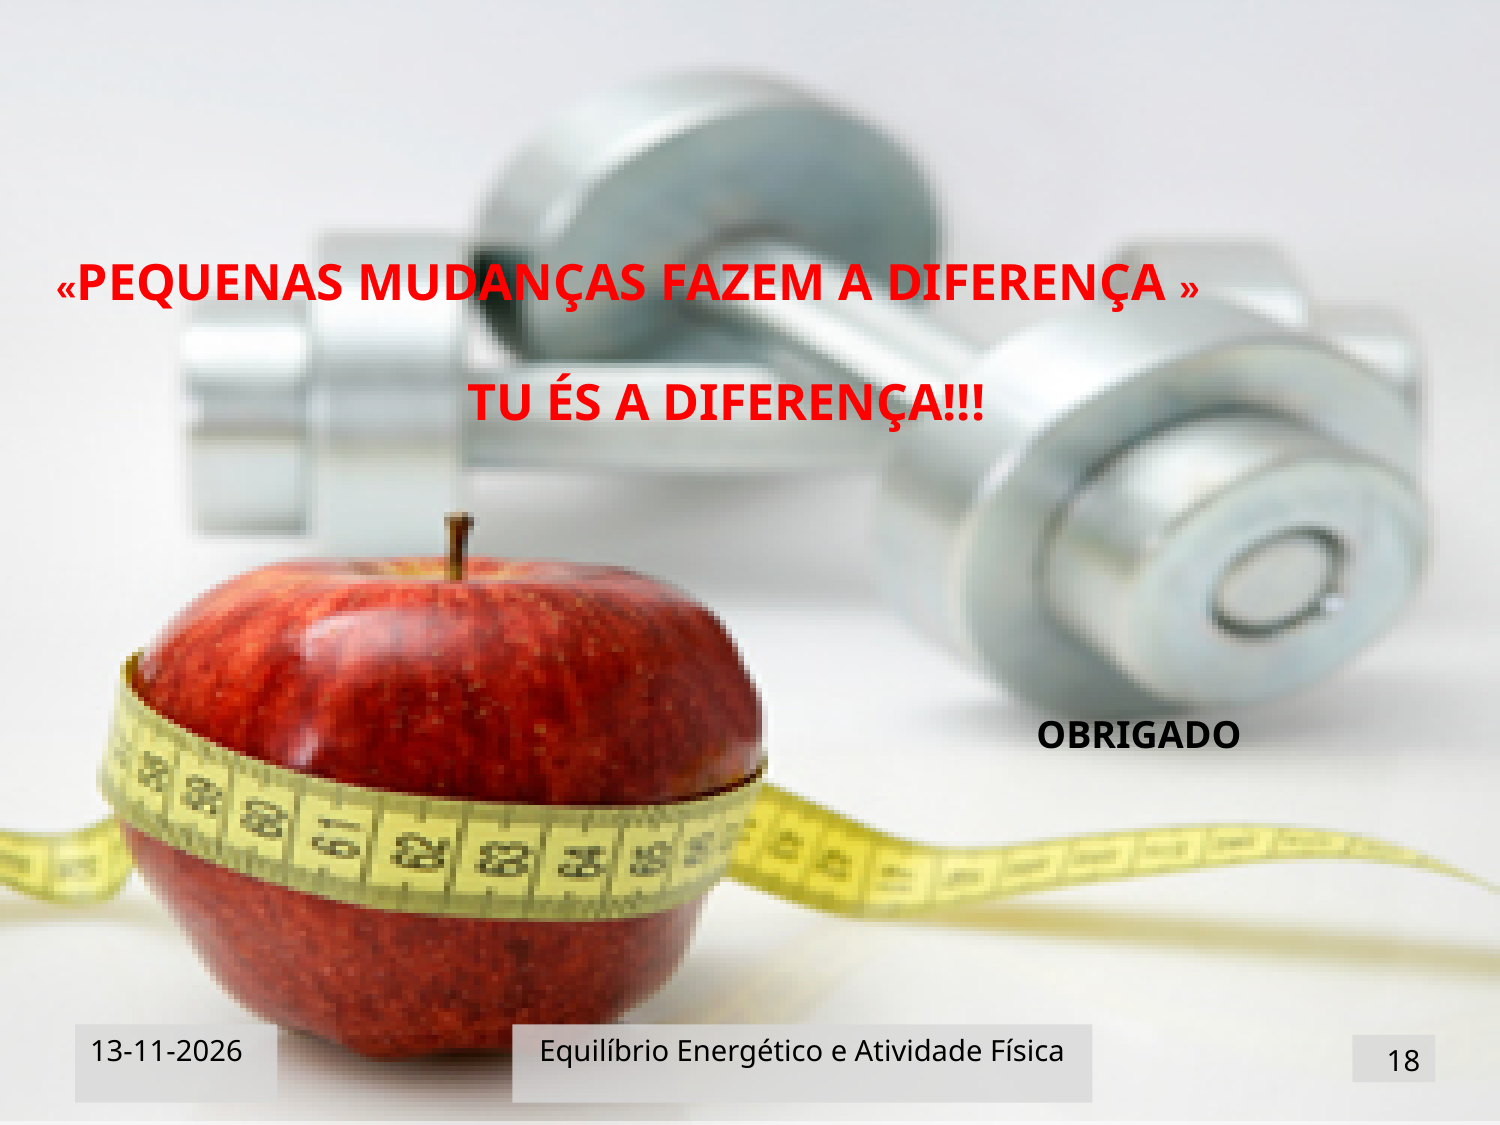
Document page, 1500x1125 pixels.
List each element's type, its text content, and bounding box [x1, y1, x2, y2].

footer Equilíbrio Energético e Atividade Física [512, 1024, 1093, 1103]
text_box «PEQUENAS MUDANÇAS FAZEM A DIFERENÇA » TU ÉS A DIFERENÇA!!! [41, 243, 1412, 499]
picture [0, 0, 1500, 1125]
text_box OBRIGADO [1021, 704, 1424, 764]
slide_number 18 [1352, 1034, 1436, 1083]
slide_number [74, 1024, 278, 1103]
